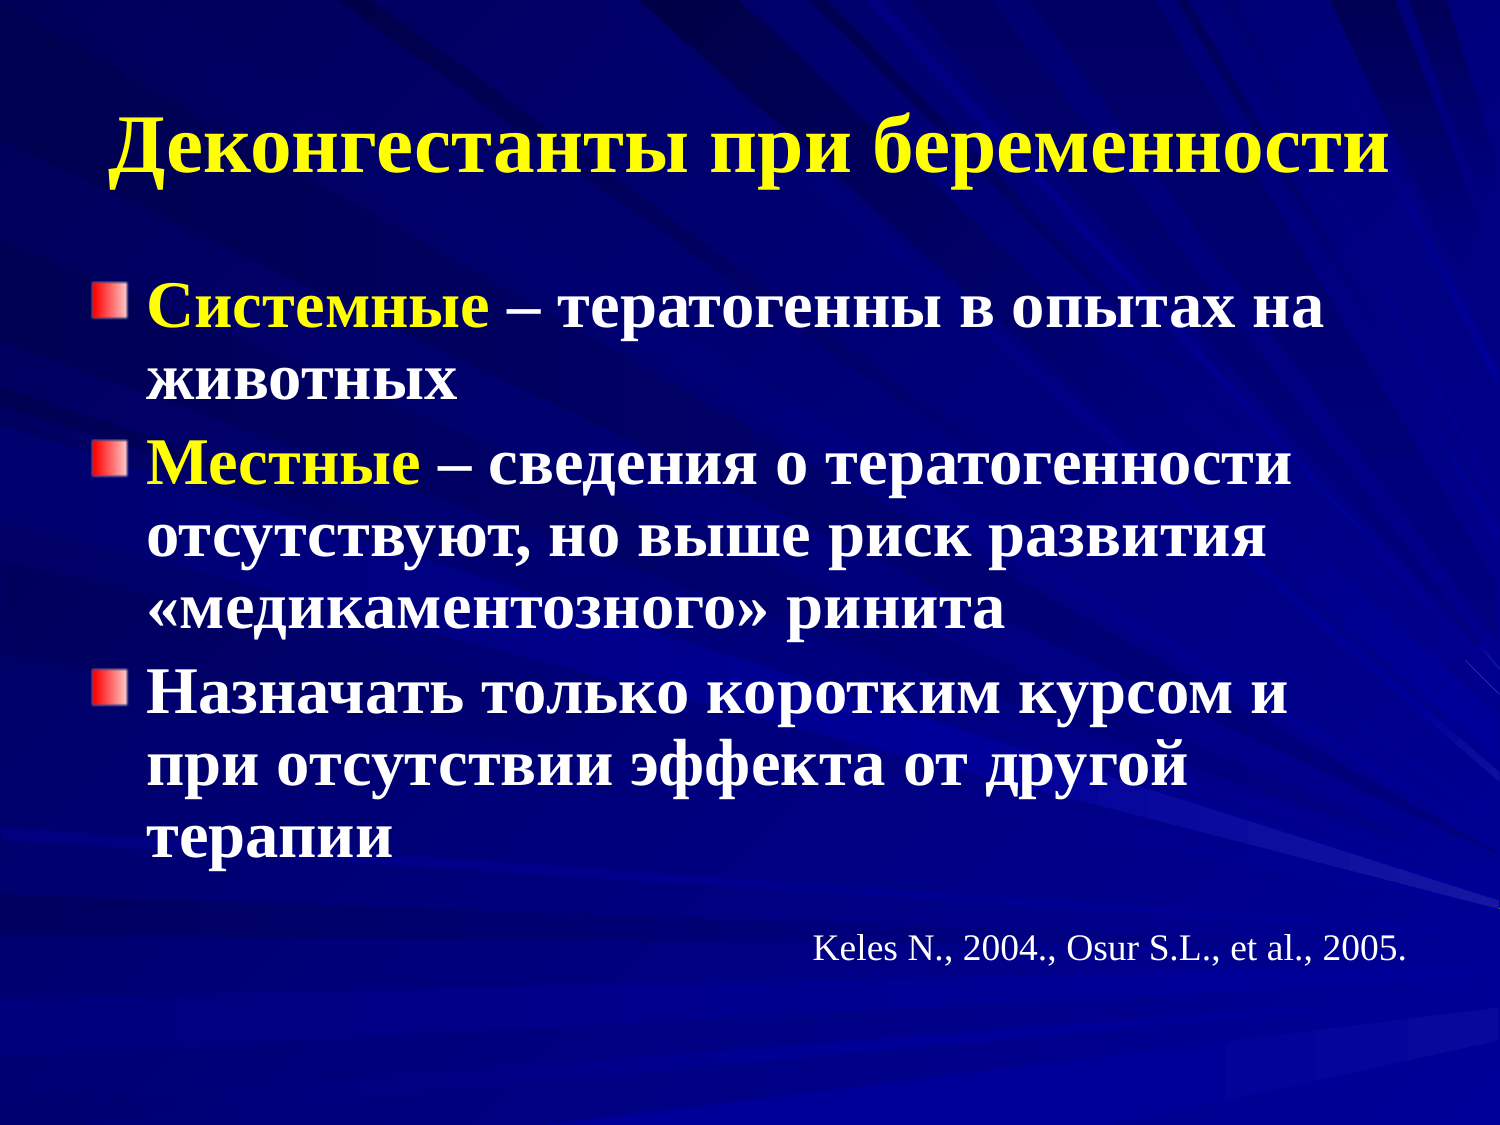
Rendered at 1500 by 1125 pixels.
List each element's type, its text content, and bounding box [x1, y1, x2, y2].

title Деконгестанты при беременности [74, 45, 1426, 234]
picture [90, 438, 132, 481]
list Системные – тератогенны в опытах на животных Местные – сведения о тератогенности отсутствуют, но выше риск развития «медикаментозного» ринита Назначать только коротким курсом и при отсутствии эффекта от другой терапии Keles N., 2004., Osur S.L., et al., 2005. [74, 262, 1426, 1006]
picture [90, 667, 132, 710]
picture [90, 280, 132, 323]
